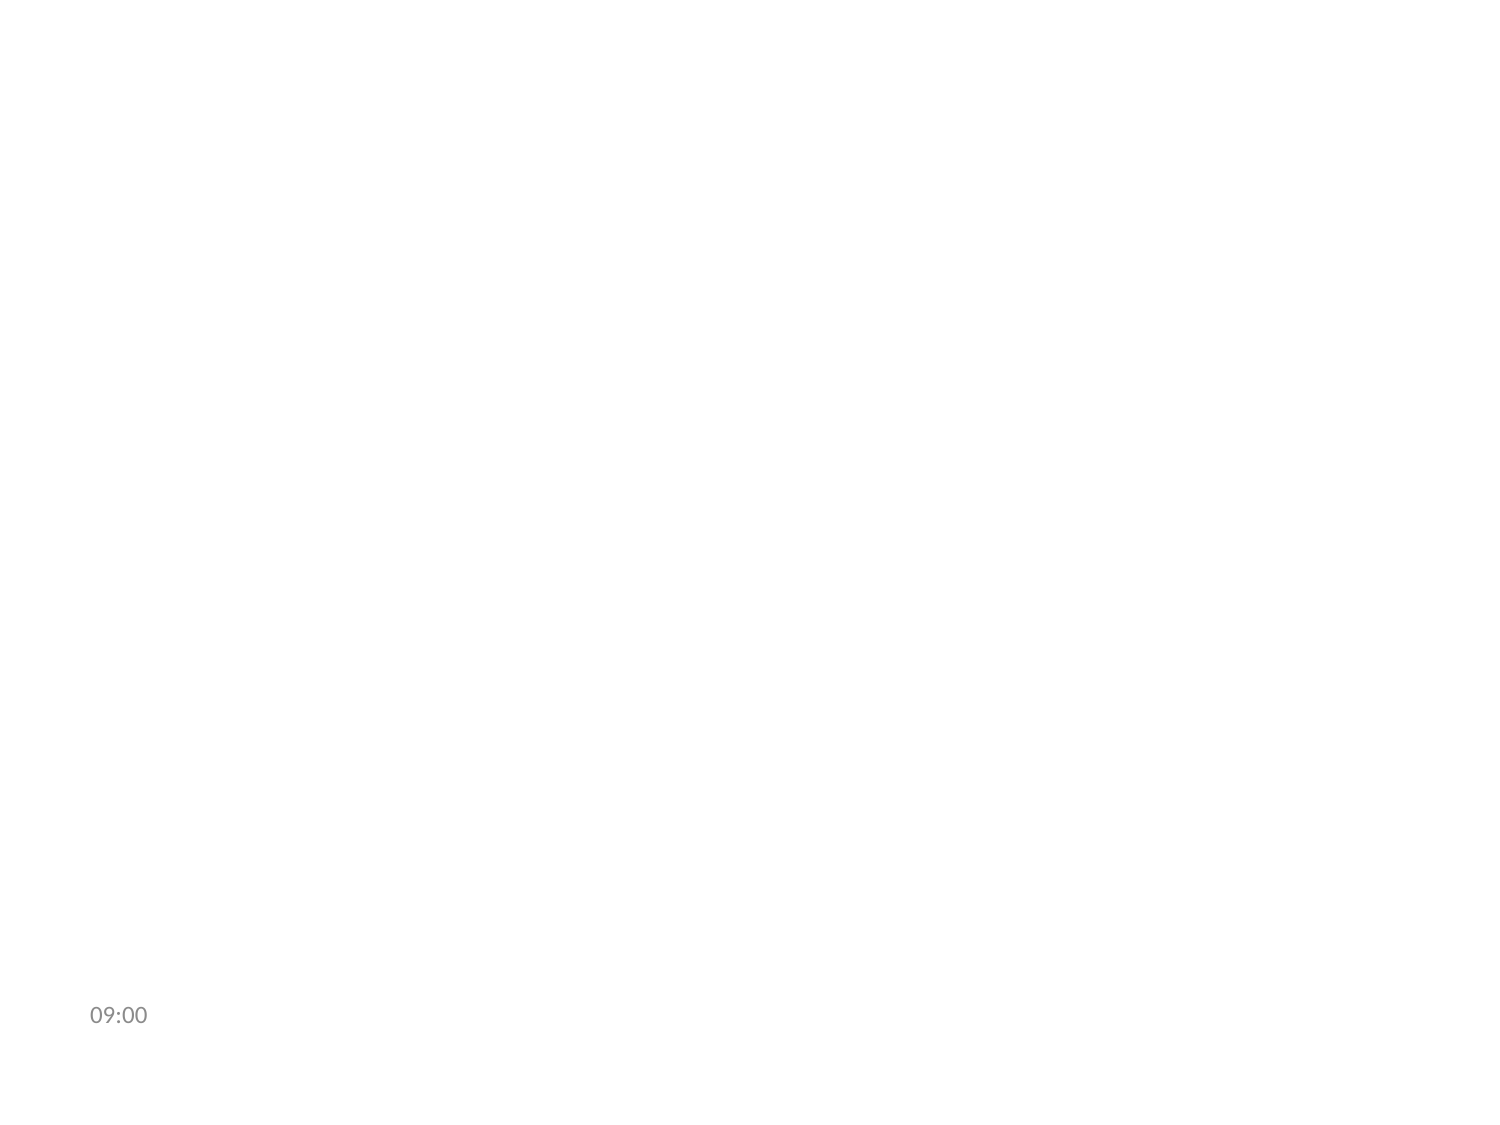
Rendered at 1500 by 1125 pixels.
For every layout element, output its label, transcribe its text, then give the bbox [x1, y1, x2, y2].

text_box 15:35 [75, 983, 425, 1044]
